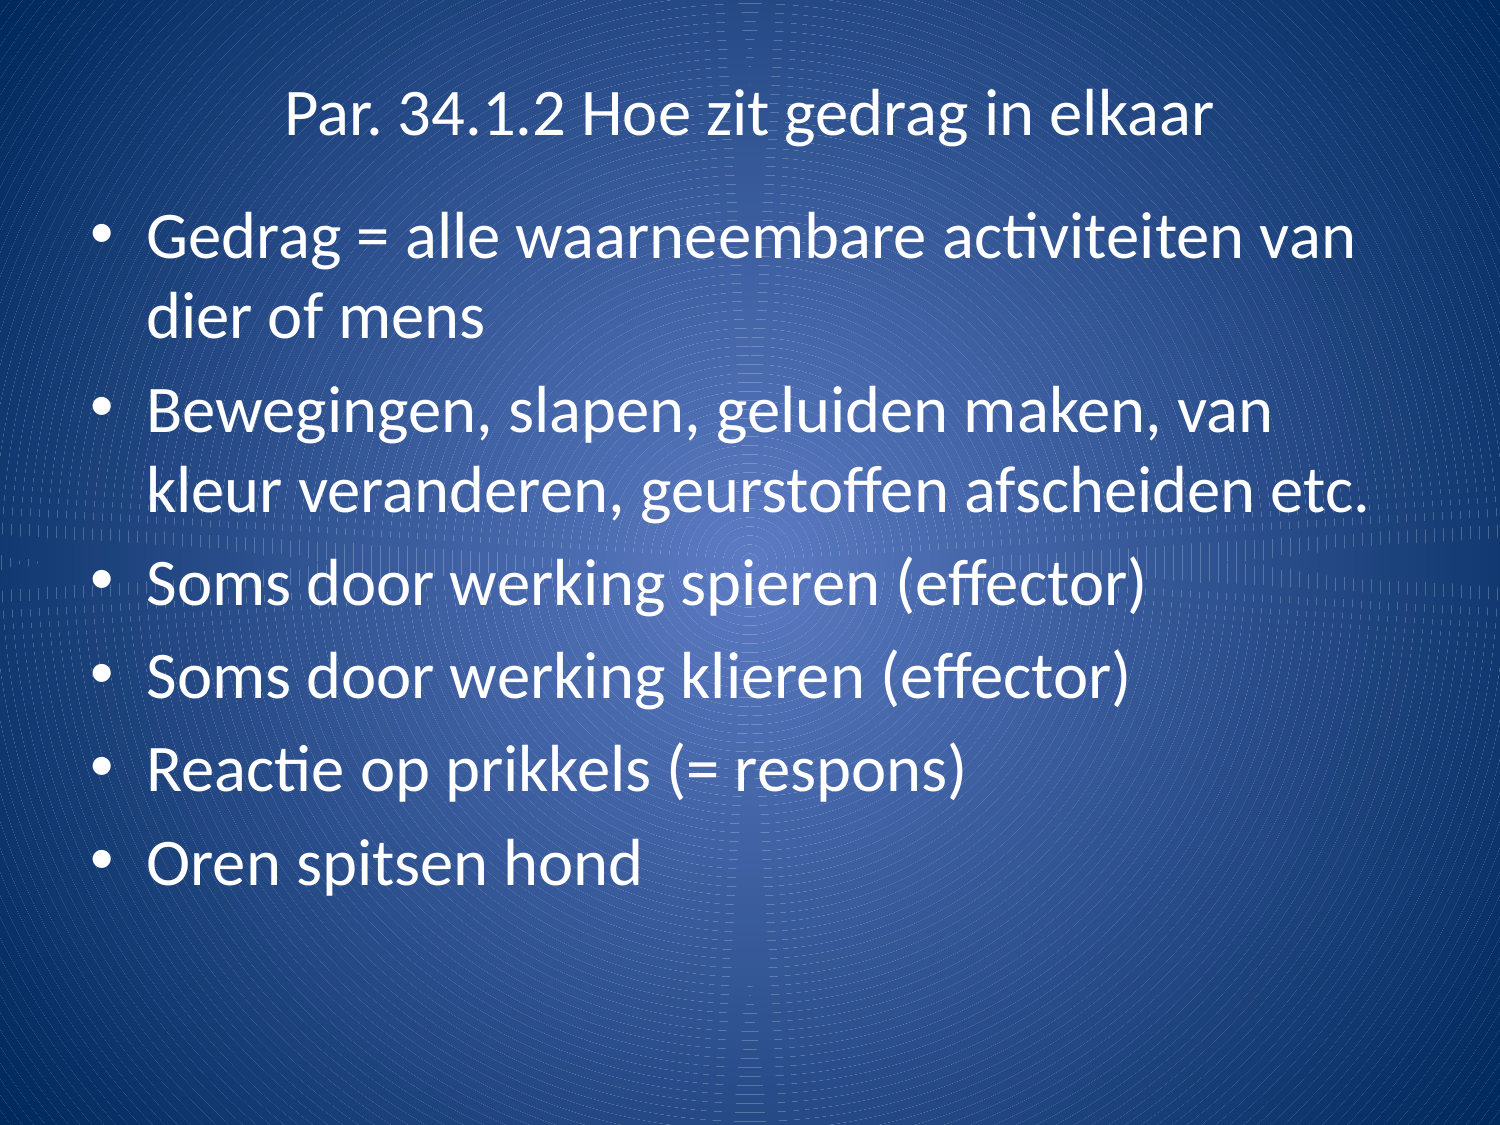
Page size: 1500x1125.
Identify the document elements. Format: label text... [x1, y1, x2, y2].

list Gedrag = alle waarneembare activiteiten van dier of mens Bewegingen, slapen, geluiden maken, van kleur veranderen, geurstoffen afscheiden etc. Soms door werking spieren (effector) Soms door werking klieren (effector) Reactie op prikkels (= respons) Oren spitsen hond [75, 184, 1425, 1005]
title Par. 34.1.2 Hoe zit gedrag in elkaar [75, 45, 1425, 173]
